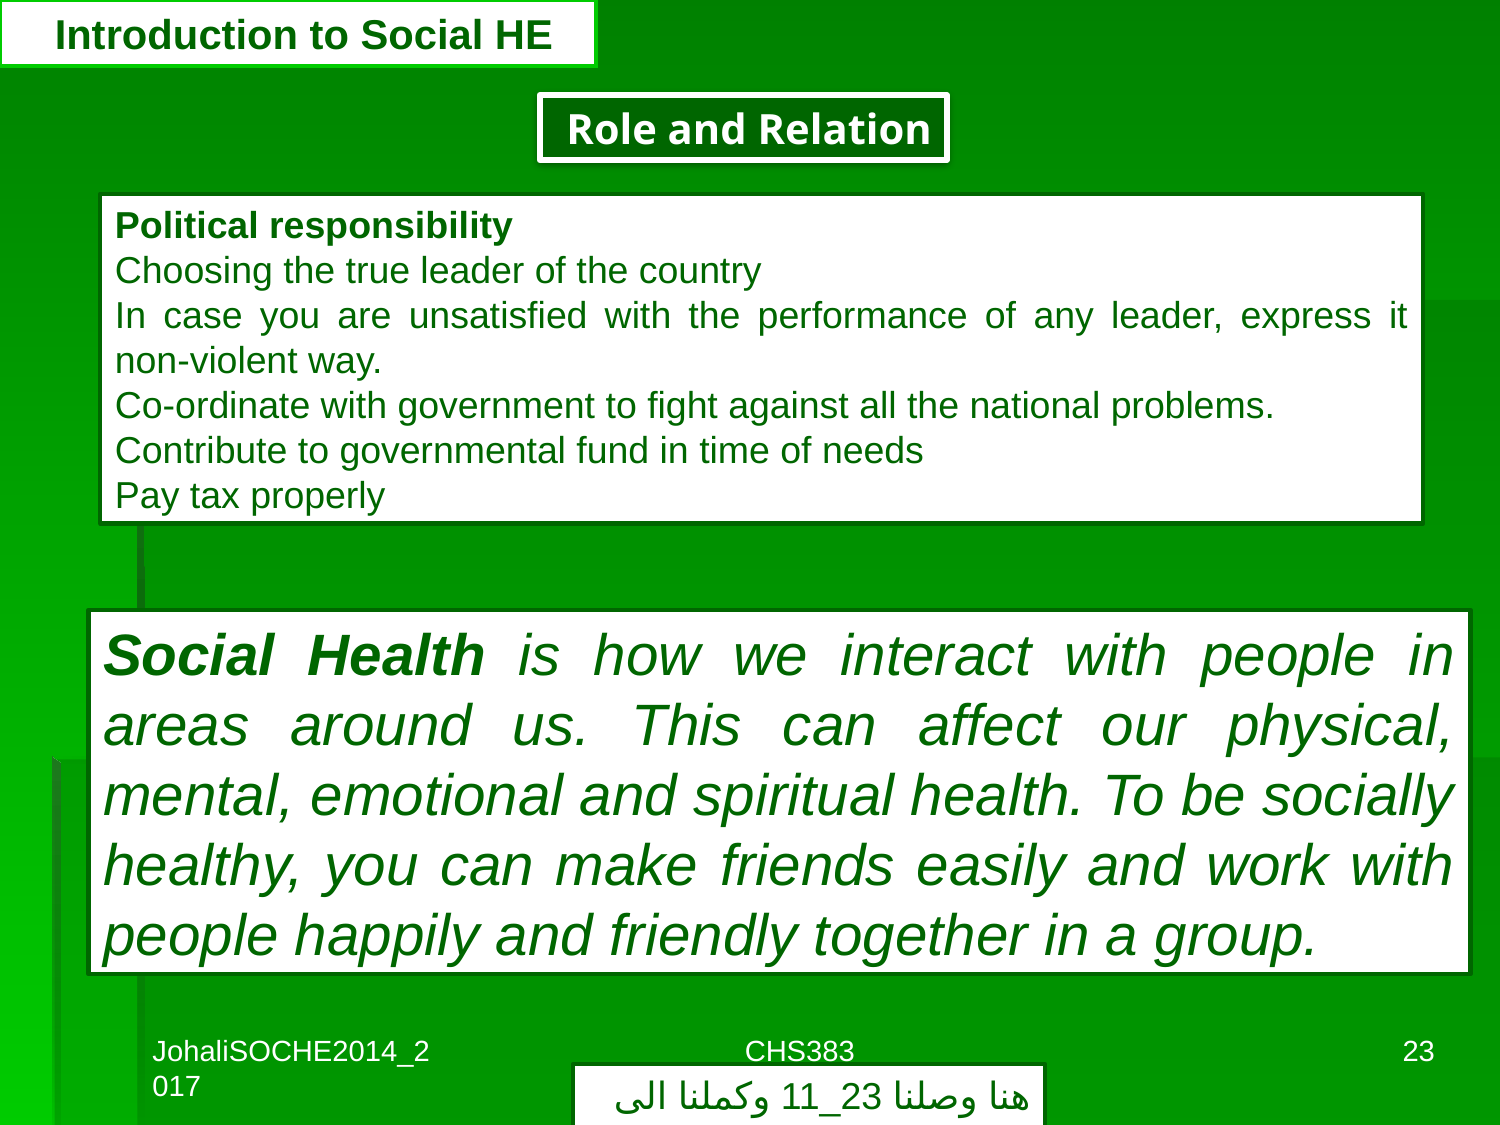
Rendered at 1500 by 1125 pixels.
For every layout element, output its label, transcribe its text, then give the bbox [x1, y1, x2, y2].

slide_number JohaliSOCHE2014_2017 [137, 1024, 450, 1103]
text_box Political responsibility Choosing the true leader of the country In case you are unsatisfied with the performance of any leader, express it non-violent way. Co-ordinate with government to fight against all the national problems. Contribute to governmental fund in time of needs Pay tax properly [98, 192, 1425, 526]
slide_number 23 [1137, 1024, 1451, 1103]
text_box Role and Relation [537, 92, 950, 163]
footer CHS383 [562, 1024, 1038, 1103]
title Introduction to Social HE [0, 0, 598, 68]
text_box هنا وصلنا 23_11 وكملنا الى 36 [571, 1062, 1047, 1125]
text_box Social Health is how we interact with people in areas around us. This can affect our physical, mental, emotional and spiritual health. To be socially healthy, you can make friends easily and work with people happily and friendly together in a group. [86, 608, 1473, 976]
